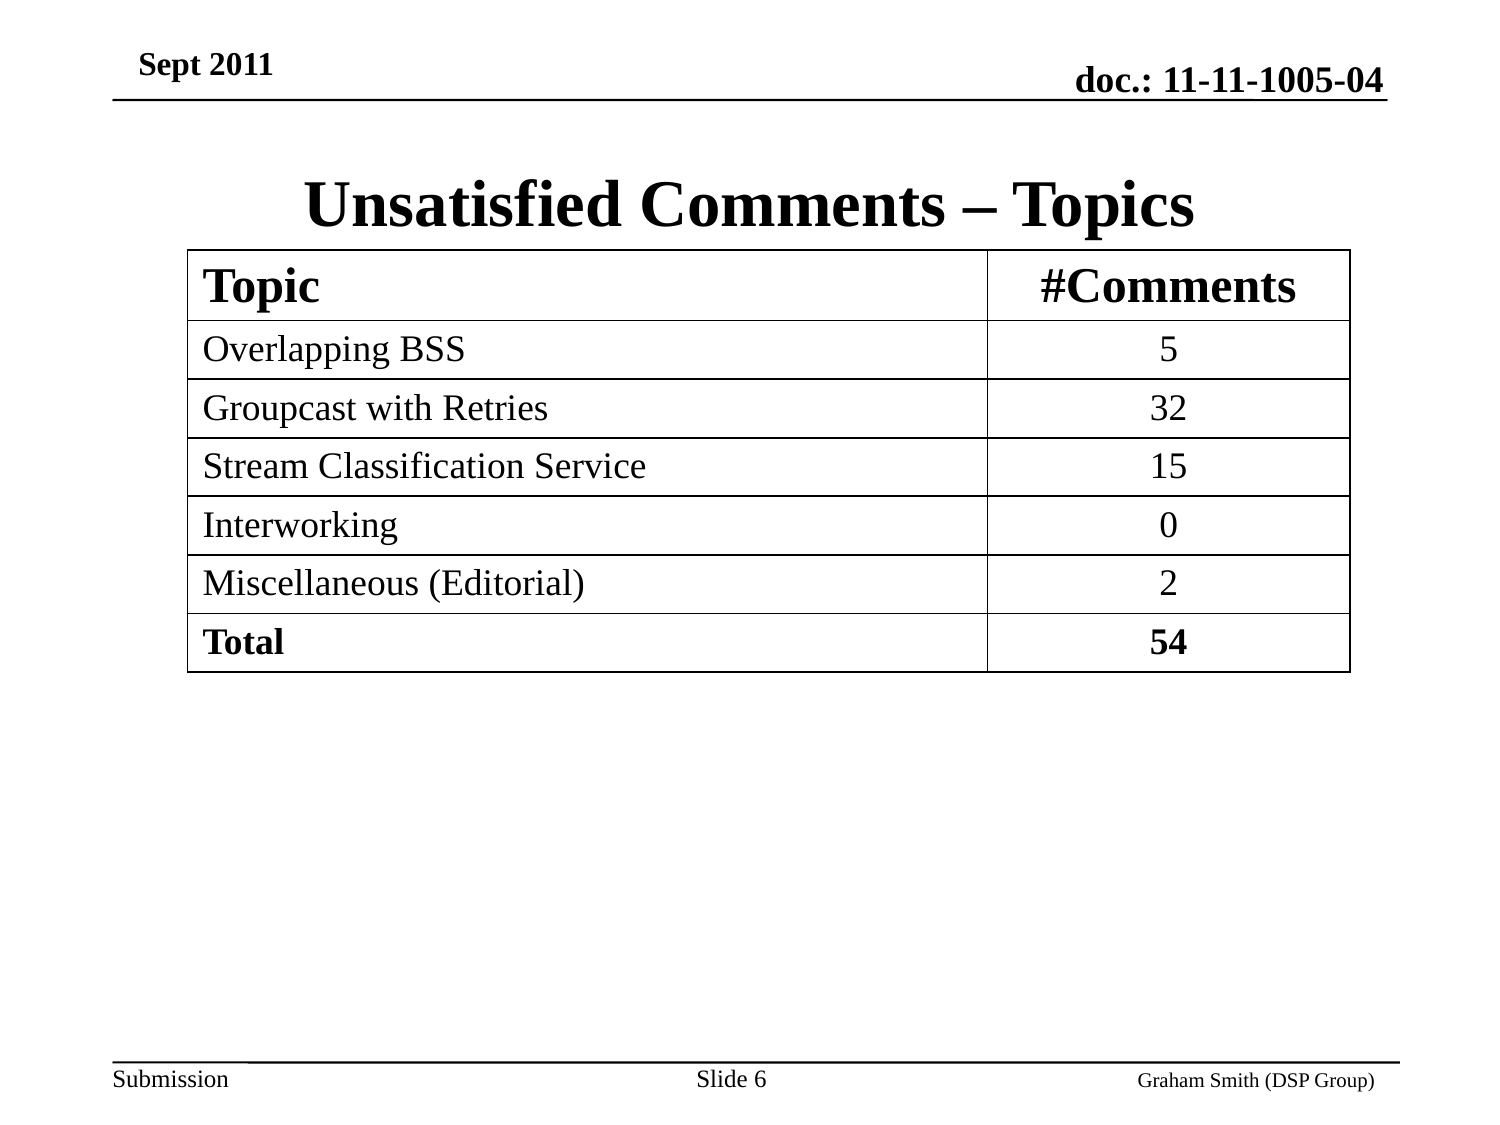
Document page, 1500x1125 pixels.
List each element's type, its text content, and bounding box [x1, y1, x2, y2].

table_header #Comments [988, 251, 1349, 320]
table_cell Groupcast with Retries [188, 380, 987, 437]
table_cell 54 [988, 614, 1349, 671]
table_cell 32 [988, 380, 1349, 437]
table_cell 0 [988, 497, 1349, 554]
table_cell Overlapping BSS [188, 321, 987, 378]
slide_number Slide 6 [687, 1062, 776, 1093]
table_cell 2 [988, 556, 1349, 613]
title Unsatisfied Comments – Topics [112, 112, 1388, 288]
table_cell Stream Classification Service [188, 439, 987, 495]
table_cell Total [188, 614, 987, 671]
table_cell 5 [988, 321, 1349, 378]
table_cell 15 [988, 439, 1349, 495]
table_cell Miscellaneous (Editorial) [188, 556, 987, 613]
table_header Topic [188, 251, 987, 320]
table_cell Interworking [188, 497, 987, 554]
